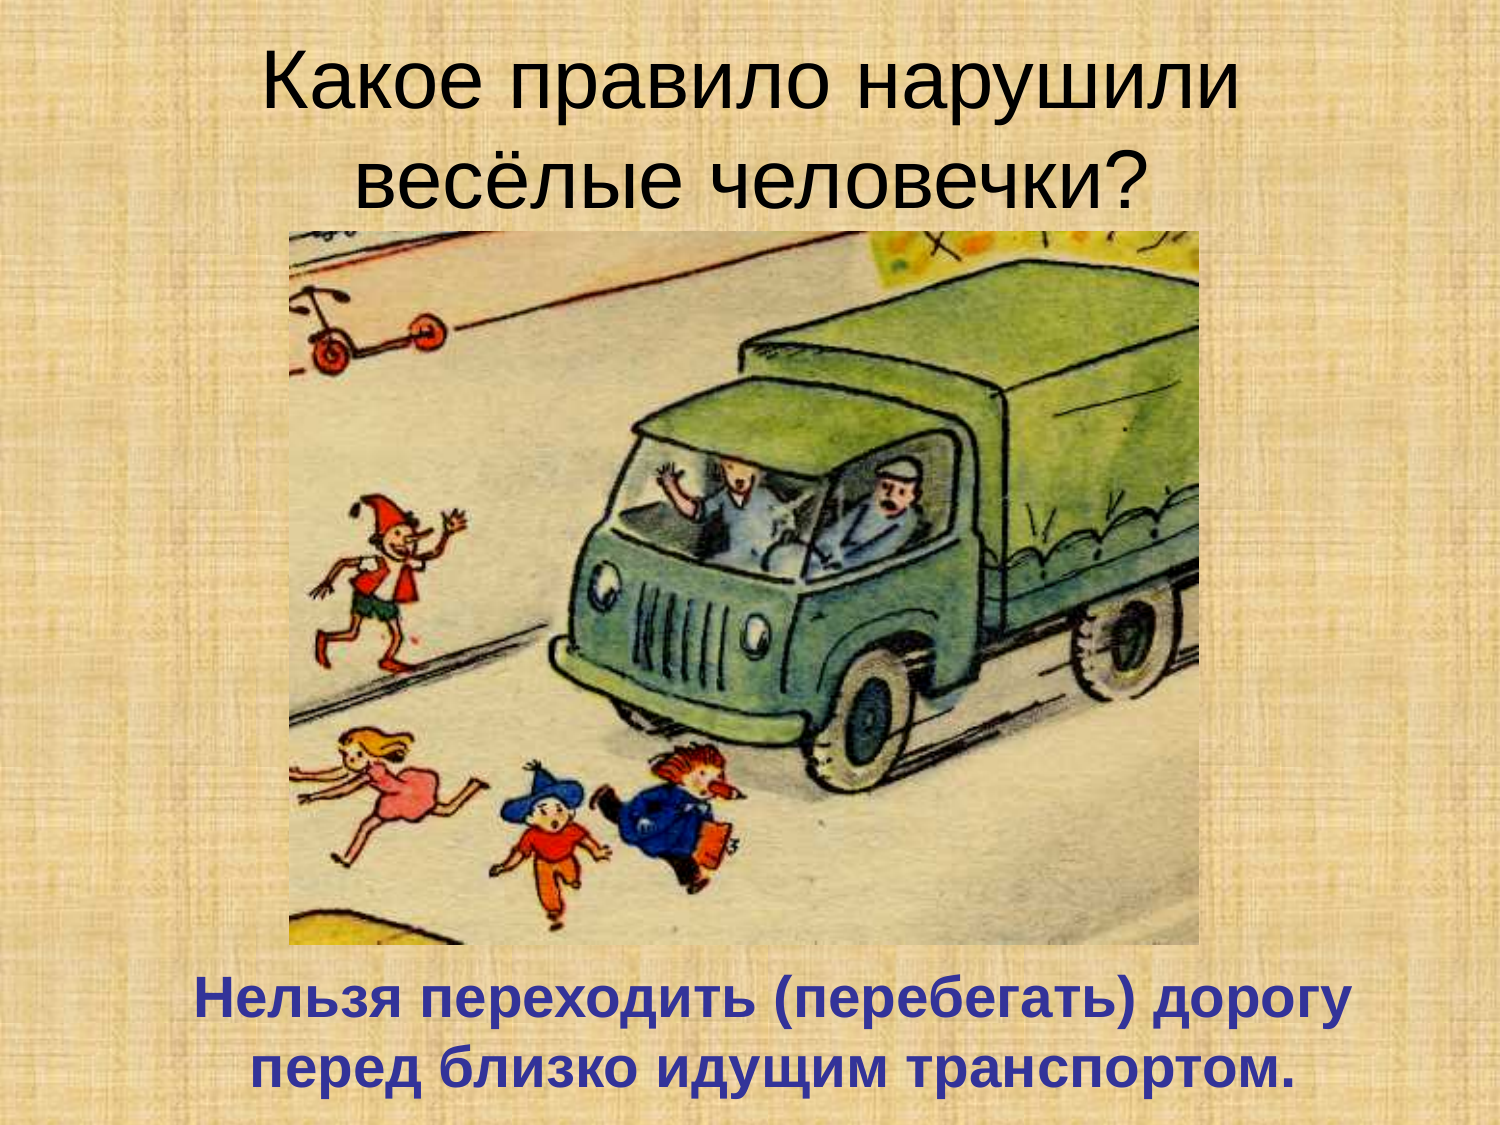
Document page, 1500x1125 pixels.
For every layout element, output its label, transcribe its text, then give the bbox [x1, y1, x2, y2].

picture [0, 0, 1500, 1125]
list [289, 231, 1199, 945]
text_box Нельзя переходить (перебегать) дорогу перед близко идущим транспортом. [88, 952, 1459, 1107]
title Какое правило нарушили весёлые человечки? [76, 31, 1427, 219]
